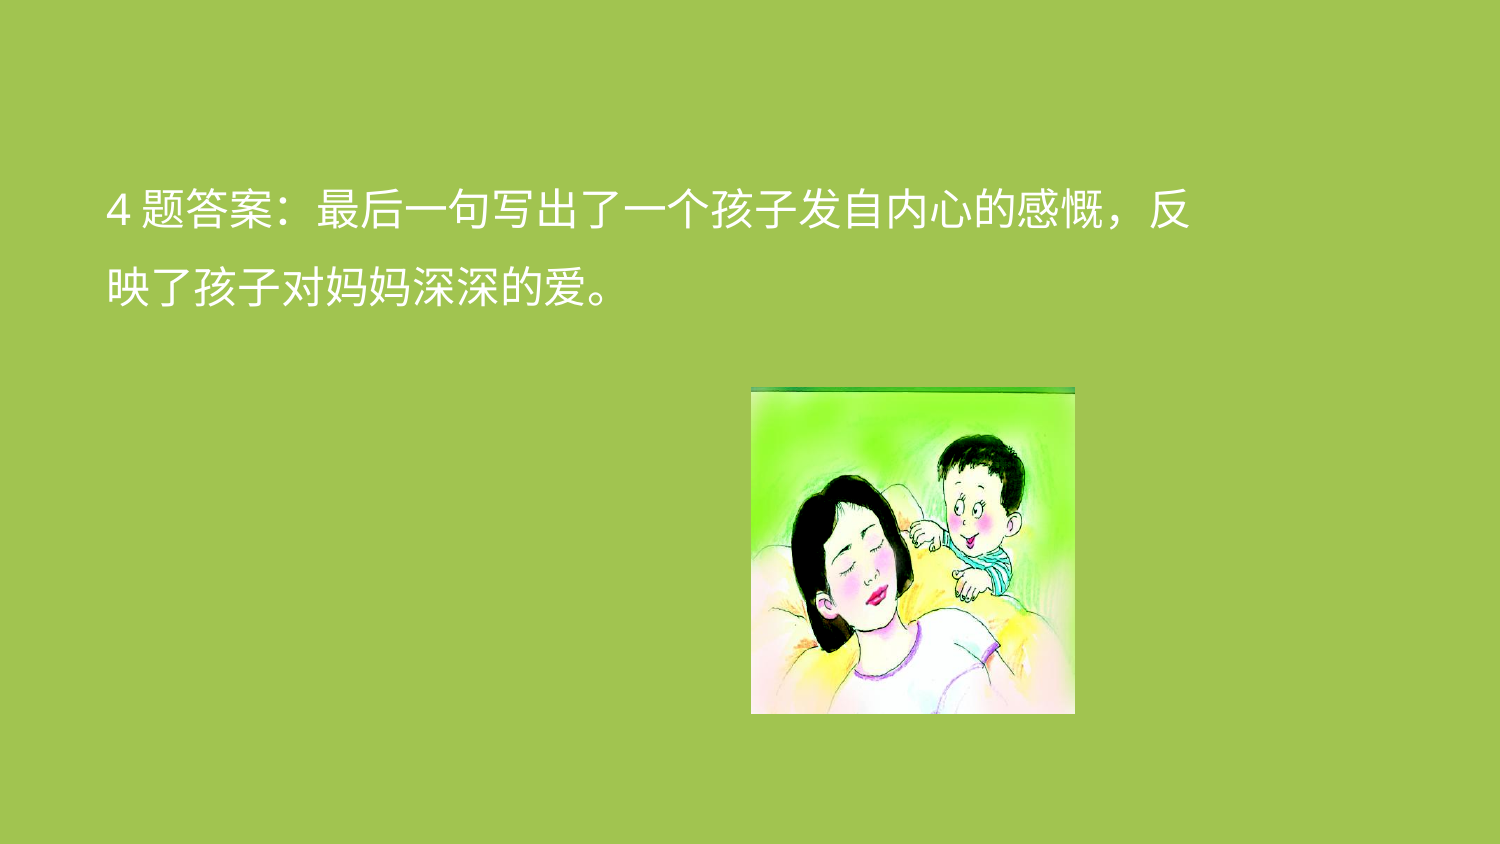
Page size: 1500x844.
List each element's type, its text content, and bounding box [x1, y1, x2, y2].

picture [750, 387, 1075, 714]
text_box 4题答案：最后一句写出了一个孩子发自内心的感慨，反映了孩子对妈妈深深的爱。 [94, 149, 1219, 319]
